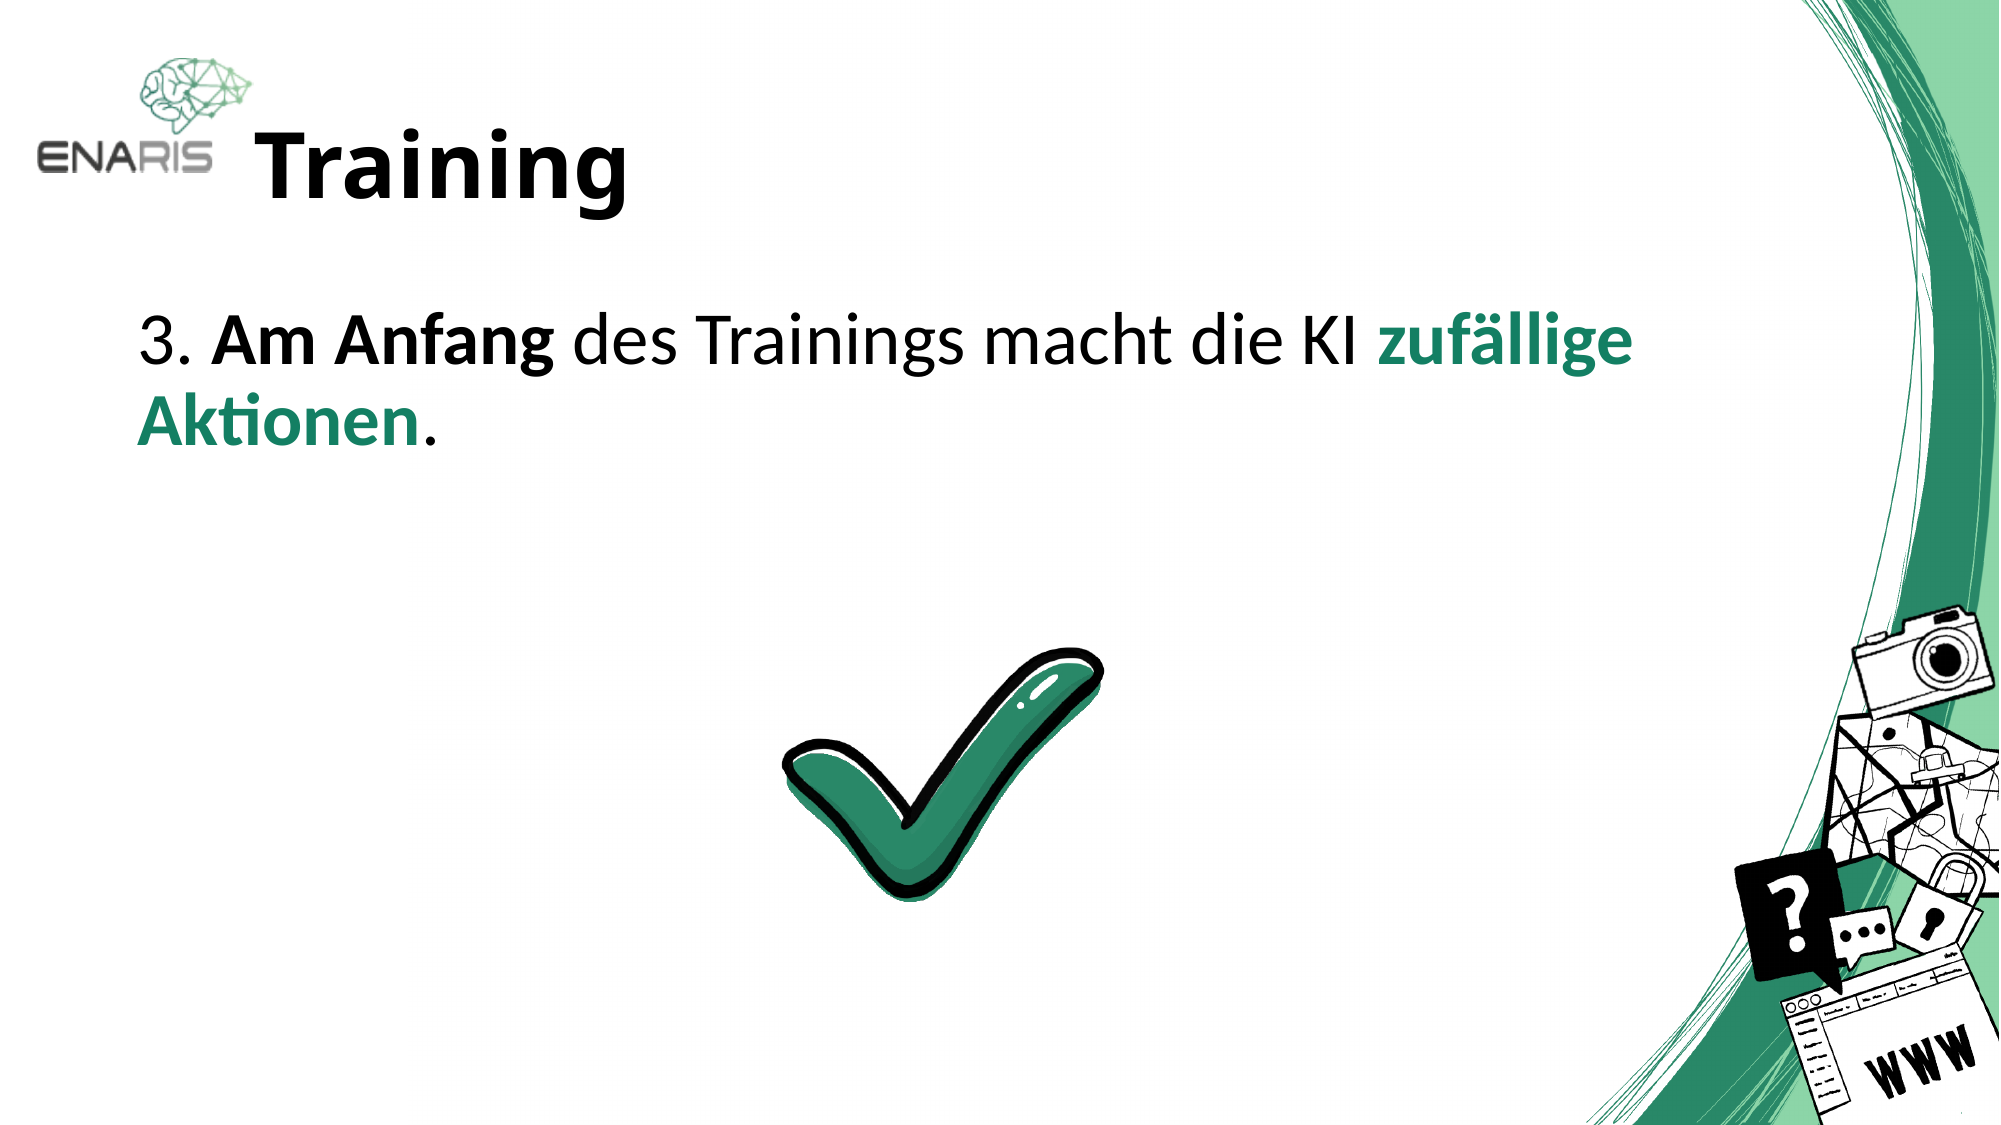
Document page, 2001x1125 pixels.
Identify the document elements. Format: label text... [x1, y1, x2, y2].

list 3. Am Anfang des Trainings macht die KI zufällige Aktionen. [137, 299, 1728, 1014]
picture [37, 58, 254, 173]
title Training [253, 59, 1863, 278]
picture [408, 0, 1999, 1125]
